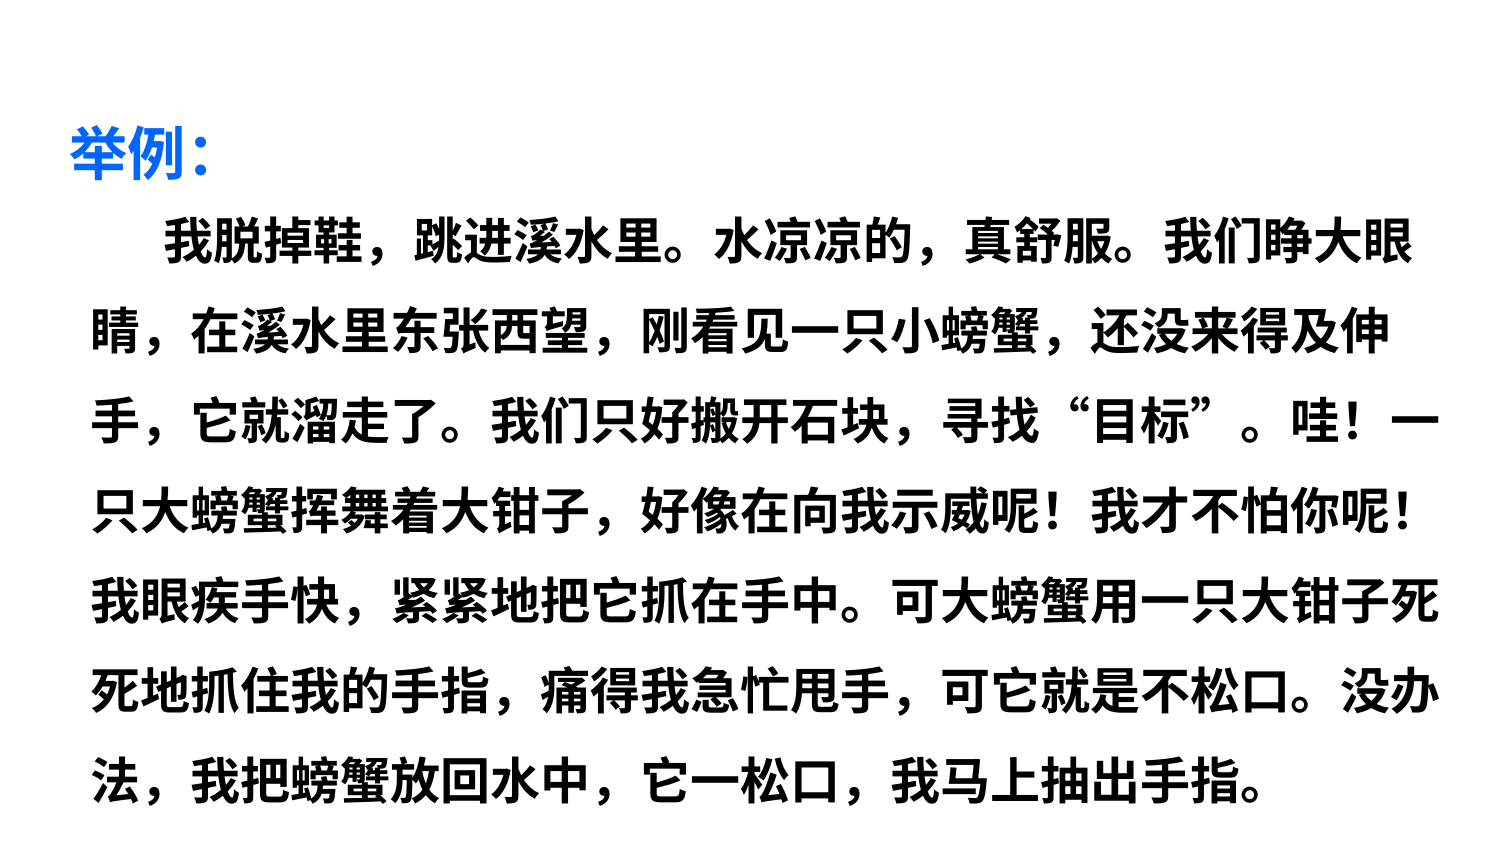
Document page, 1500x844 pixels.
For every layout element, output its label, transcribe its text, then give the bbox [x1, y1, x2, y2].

text_box 举例： [54, 109, 273, 195]
text_box 我脱掉鞋，跳进溪水里。水凉凉的，真舒服。我们睁大眼睛，在溪水里东张西望，刚看见一只小螃蟹，还没来得及伸手，它就溜走了。我们只好搬开石块，寻找“目标”。哇！一只大螃蟹挥舞着大钳子，好像在向我示威呢！我才不怕你呢！我眼疾手快，紧紧地把它抓在手中。可大螃蟹用一只大钳子死死地抓住我的手指，痛得我急忙甩手，可它就是不松口。没办法，我把螃蟹放回水中，它一松口，我马上抽出手指。 [76, 172, 1466, 818]
